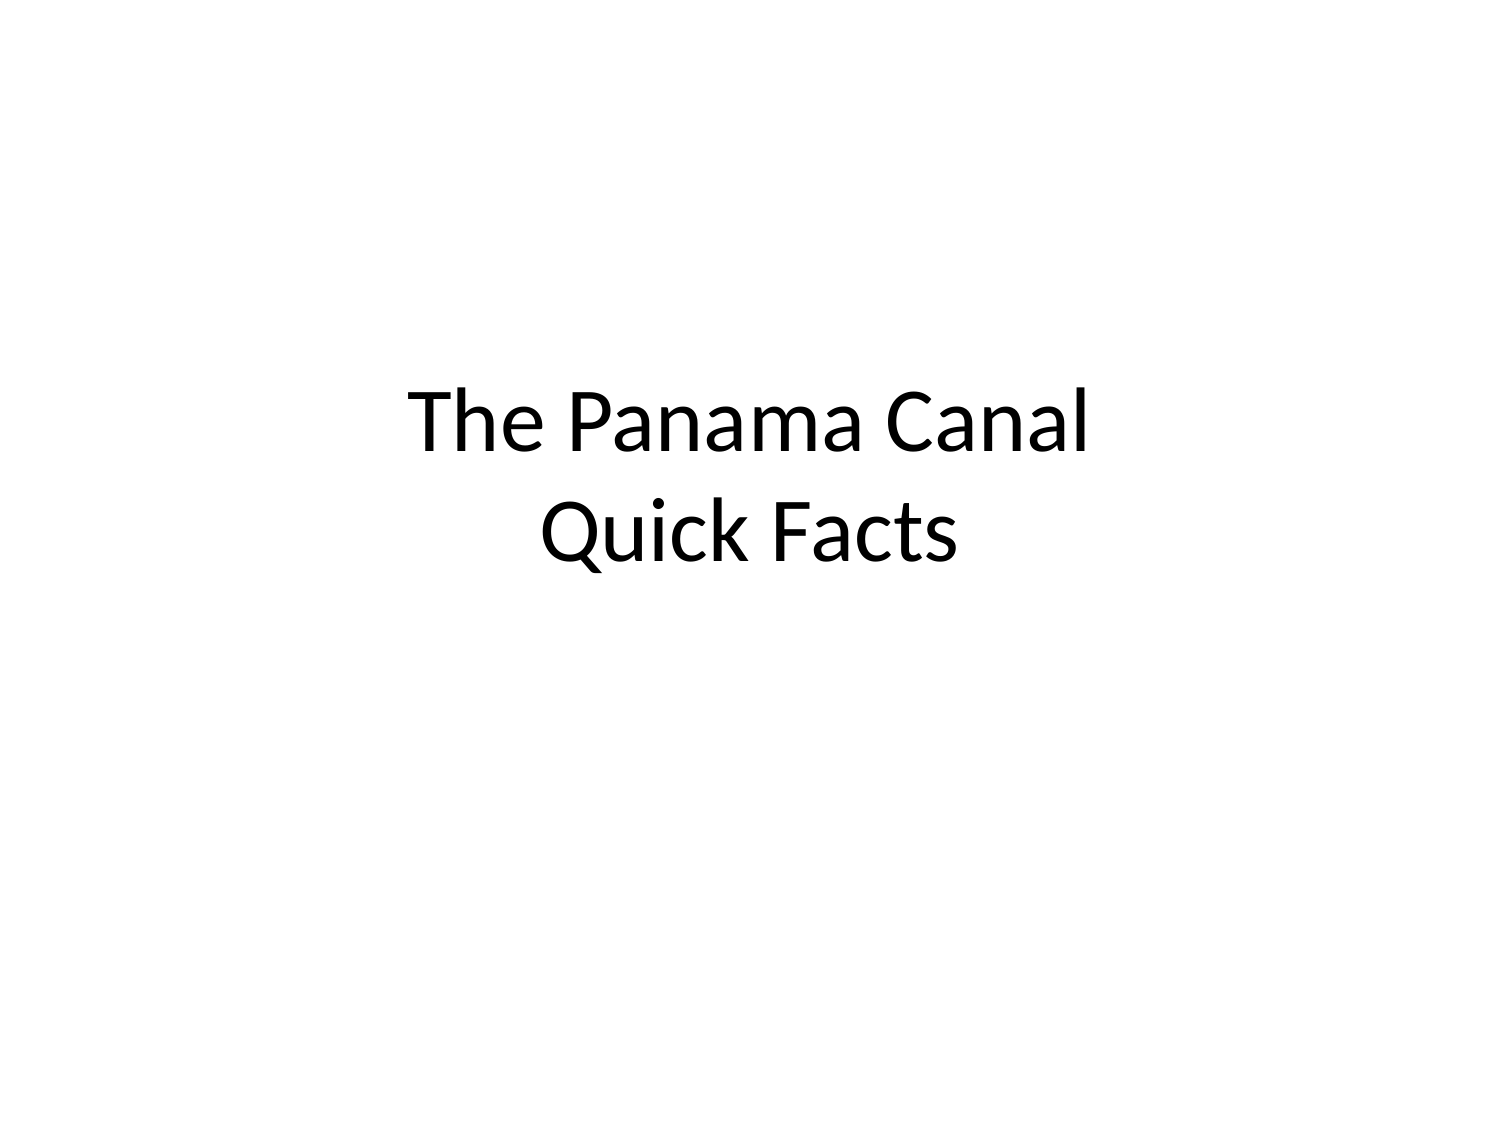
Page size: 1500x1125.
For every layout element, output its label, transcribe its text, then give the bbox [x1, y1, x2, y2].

title The Panama Canal Quick Facts [112, 349, 1388, 591]
